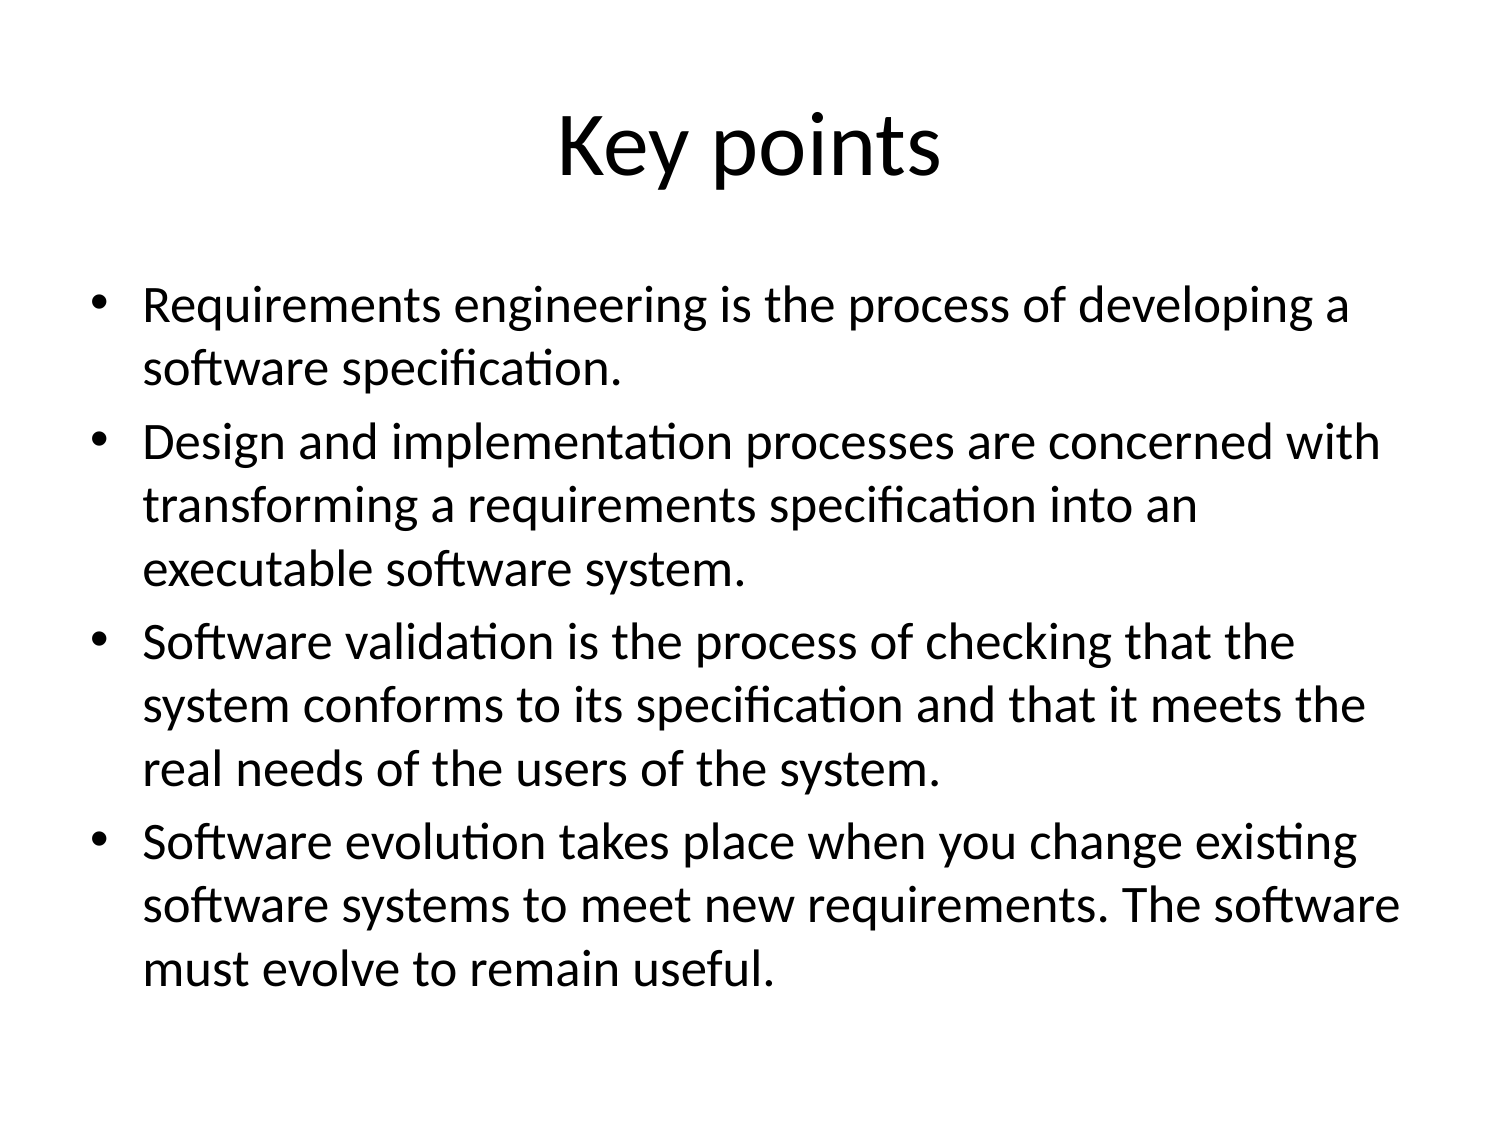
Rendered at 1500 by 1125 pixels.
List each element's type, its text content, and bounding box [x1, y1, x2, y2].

title Key points [75, 45, 1425, 233]
list Requirements engineering is the process of developing a software specification. Design and implementation processes are concerned with transforming a requirements specification into an executable software system. Software validation is the process of checking that the system conforms to its specification and that it meets the real needs of the users of the system. Software evolution takes place when you change existing software systems to meet new requirements. The software must evolve to remain useful. [75, 262, 1425, 1005]
